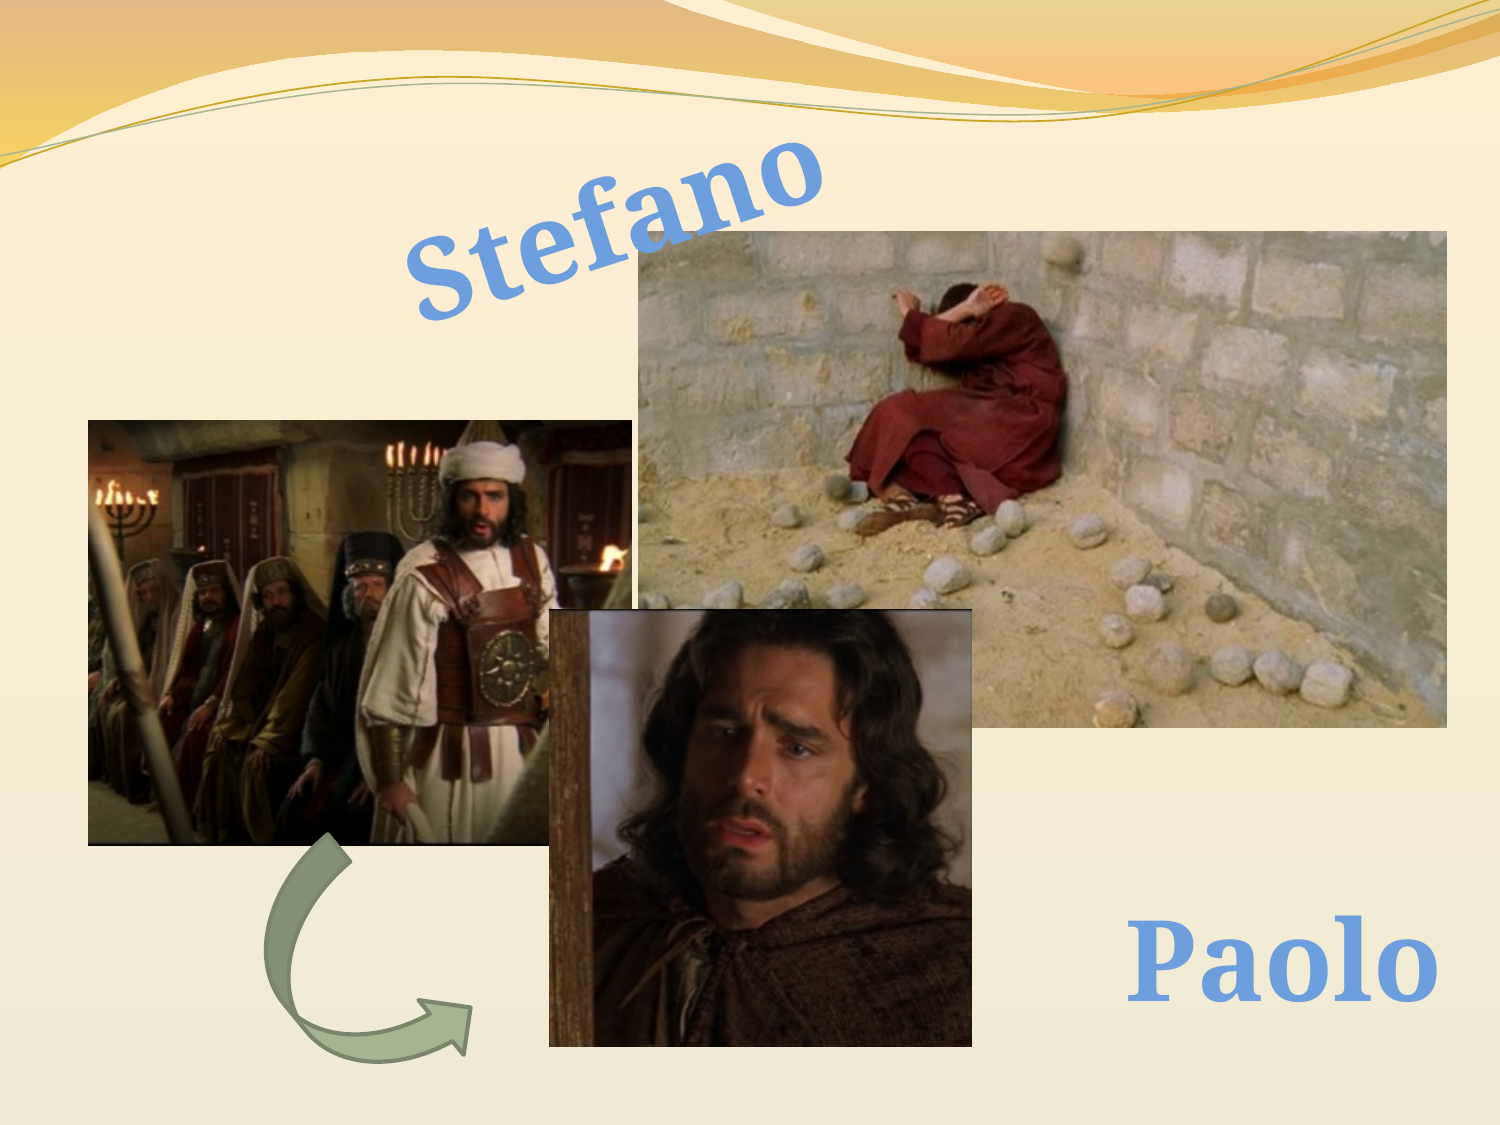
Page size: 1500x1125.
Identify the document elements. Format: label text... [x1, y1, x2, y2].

text_box [263, 859, 473, 1064]
text_box Stefano [370, 73, 858, 360]
picture [88, 231, 1448, 1048]
text_box Paolo [1110, 881, 1458, 1032]
